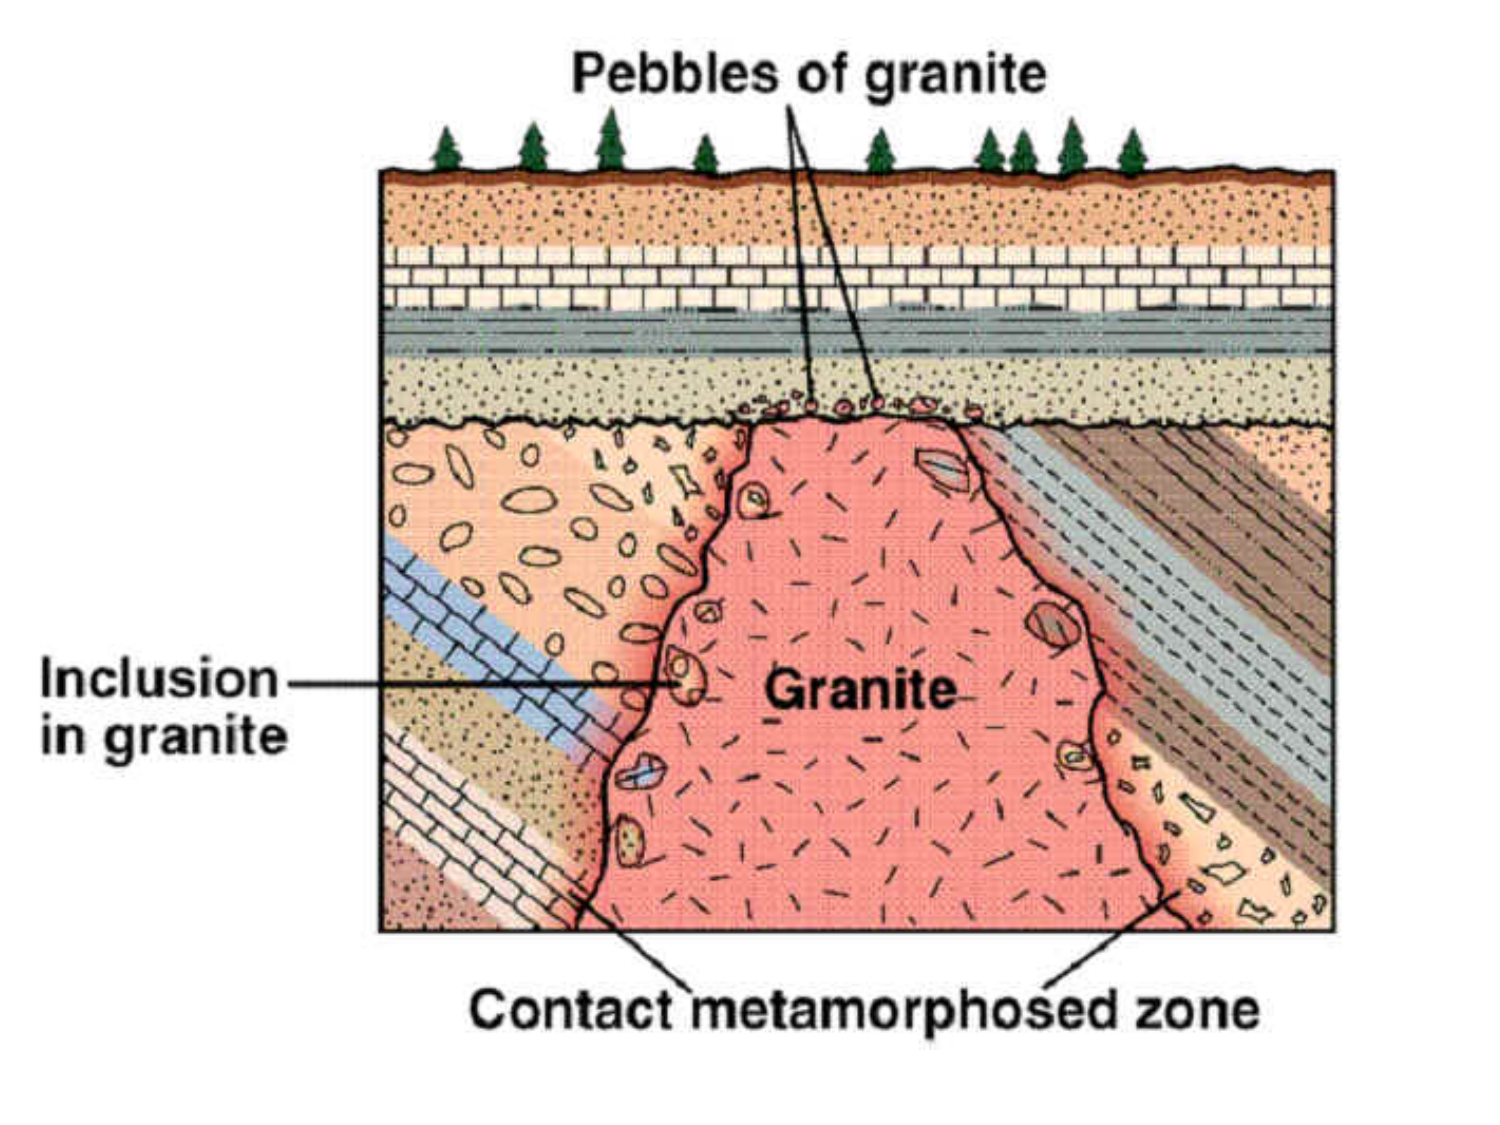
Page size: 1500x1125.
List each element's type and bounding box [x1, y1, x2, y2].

picture [24, 37, 1461, 1051]
